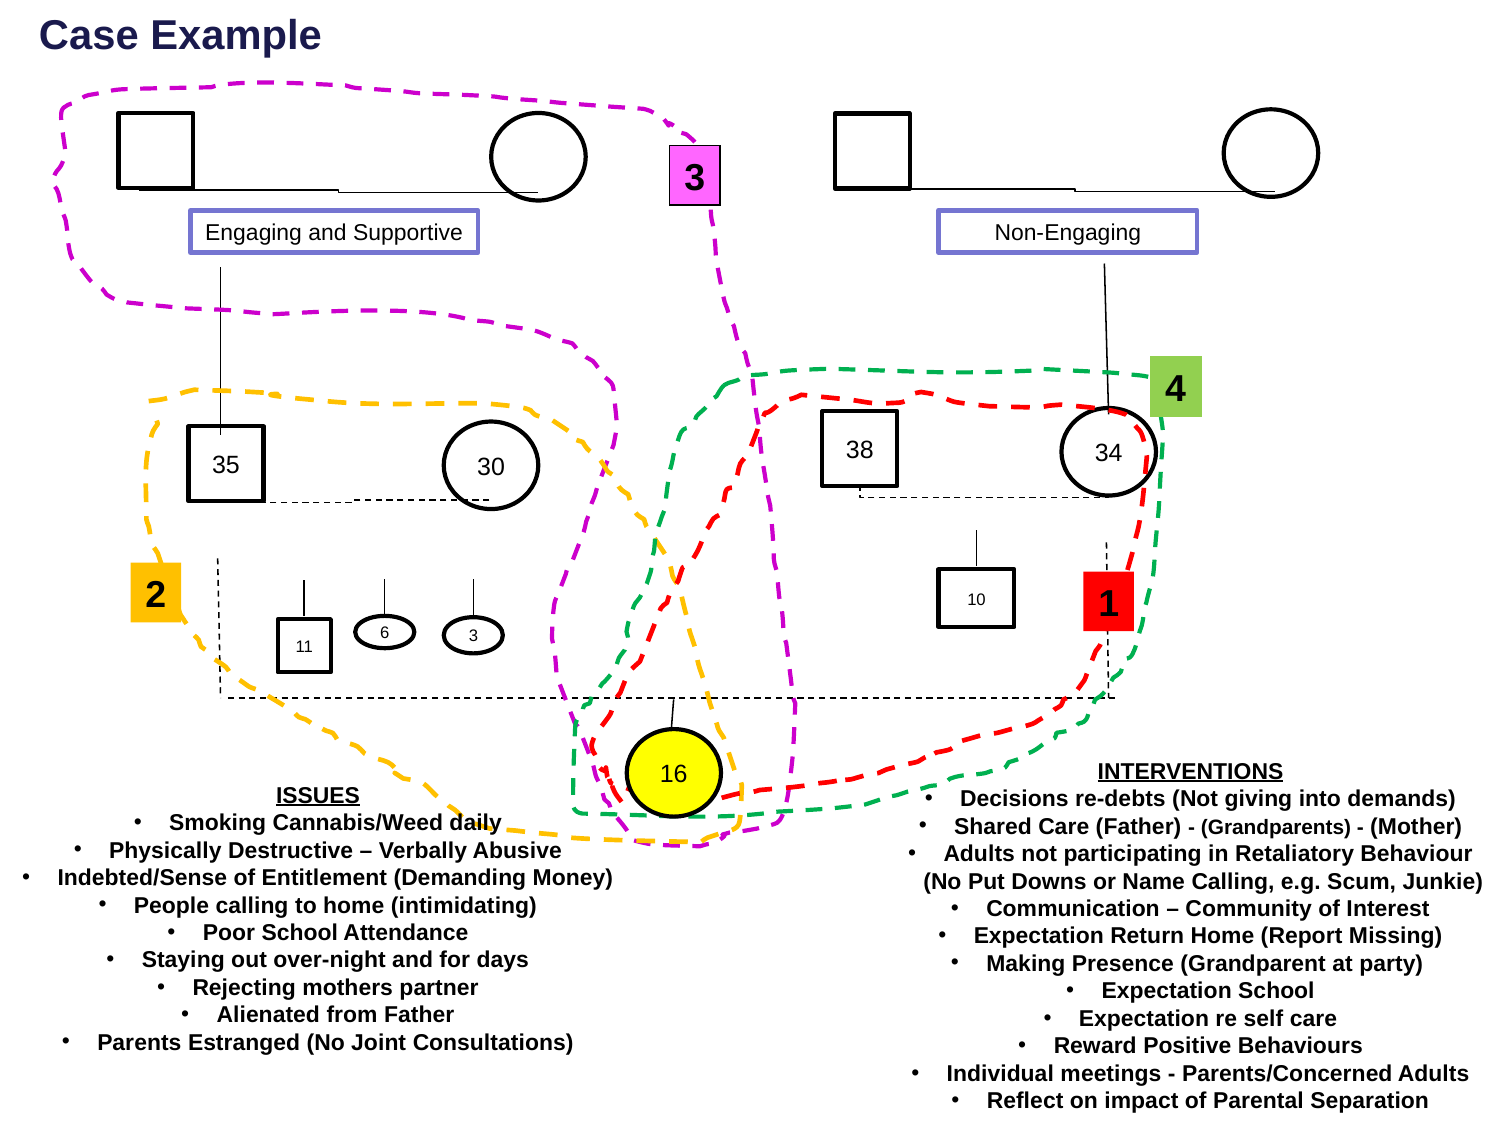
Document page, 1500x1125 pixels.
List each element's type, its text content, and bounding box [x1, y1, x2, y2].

text_box 3 [669, 145, 721, 205]
text_box [633, 812, 785, 849]
text_box 3 [441, 615, 505, 656]
text_box [589, 366, 1165, 697]
text_box 16 [624, 727, 724, 819]
text_box [571, 707, 665, 772]
text_box 2 [130, 562, 182, 623]
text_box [217, 557, 221, 699]
text_box 4 [1150, 356, 1201, 417]
text_box ISSUES Smoking Cannabis/Weed daily Physically Destructive – Verbally Abusive Indebted/Sense of Entitlement (Demanding Money) People calling to home (intimidating) Poor School Attendance Staying out over-night and for days Rejecting mothers partner Alienated from Father Parents Estranged (No Joint Consultations) [7, 772, 629, 1093]
text_box Case Example [24, 0, 331, 65]
text_box [345, 83, 751, 536]
text_box 1 [1083, 571, 1101, 632]
text_box [678, 707, 1092, 819]
text_box [1221, 107, 1321, 199]
text_box [284, 707, 582, 772]
text_box Engaging and Supportive [190, 210, 331, 253]
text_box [979, 366, 990, 616]
text_box Non-Engaging [938, 210, 1068, 253]
text_box [629, 816, 742, 843]
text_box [1073, 0, 1077, 391]
text_box [833, 111, 912, 191]
text_box [144, 389, 655, 697]
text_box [1104, 263, 1109, 415]
text_box Non-Engaging [1081, 210, 1198, 253]
text_box INTERVENTIONS Decisions re-debts (Not giving into demands) Shared Care (Father) - (Grandparents) - (Mother) Adults not participating in Retaliatory Behaviour (No Put Downs or Name Calling, e.g. Scum, Junkie) Communication – Community of Interest Expectation Return Home (Report Missing) Making Presence (Grandparent at party) Expectation School Expectation re self care Reward Positive Behaviours Individual meetings - Parents/Concerned Adults Reflect on impact of Parental Separation [882, 748, 1499, 1121]
text_box 1 [1113, 571, 1134, 632]
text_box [336, 0, 341, 392]
text_box [629, 794, 654, 818]
text_box Engaging and Supportive [345, 210, 478, 253]
text_box [52, 80, 331, 317]
